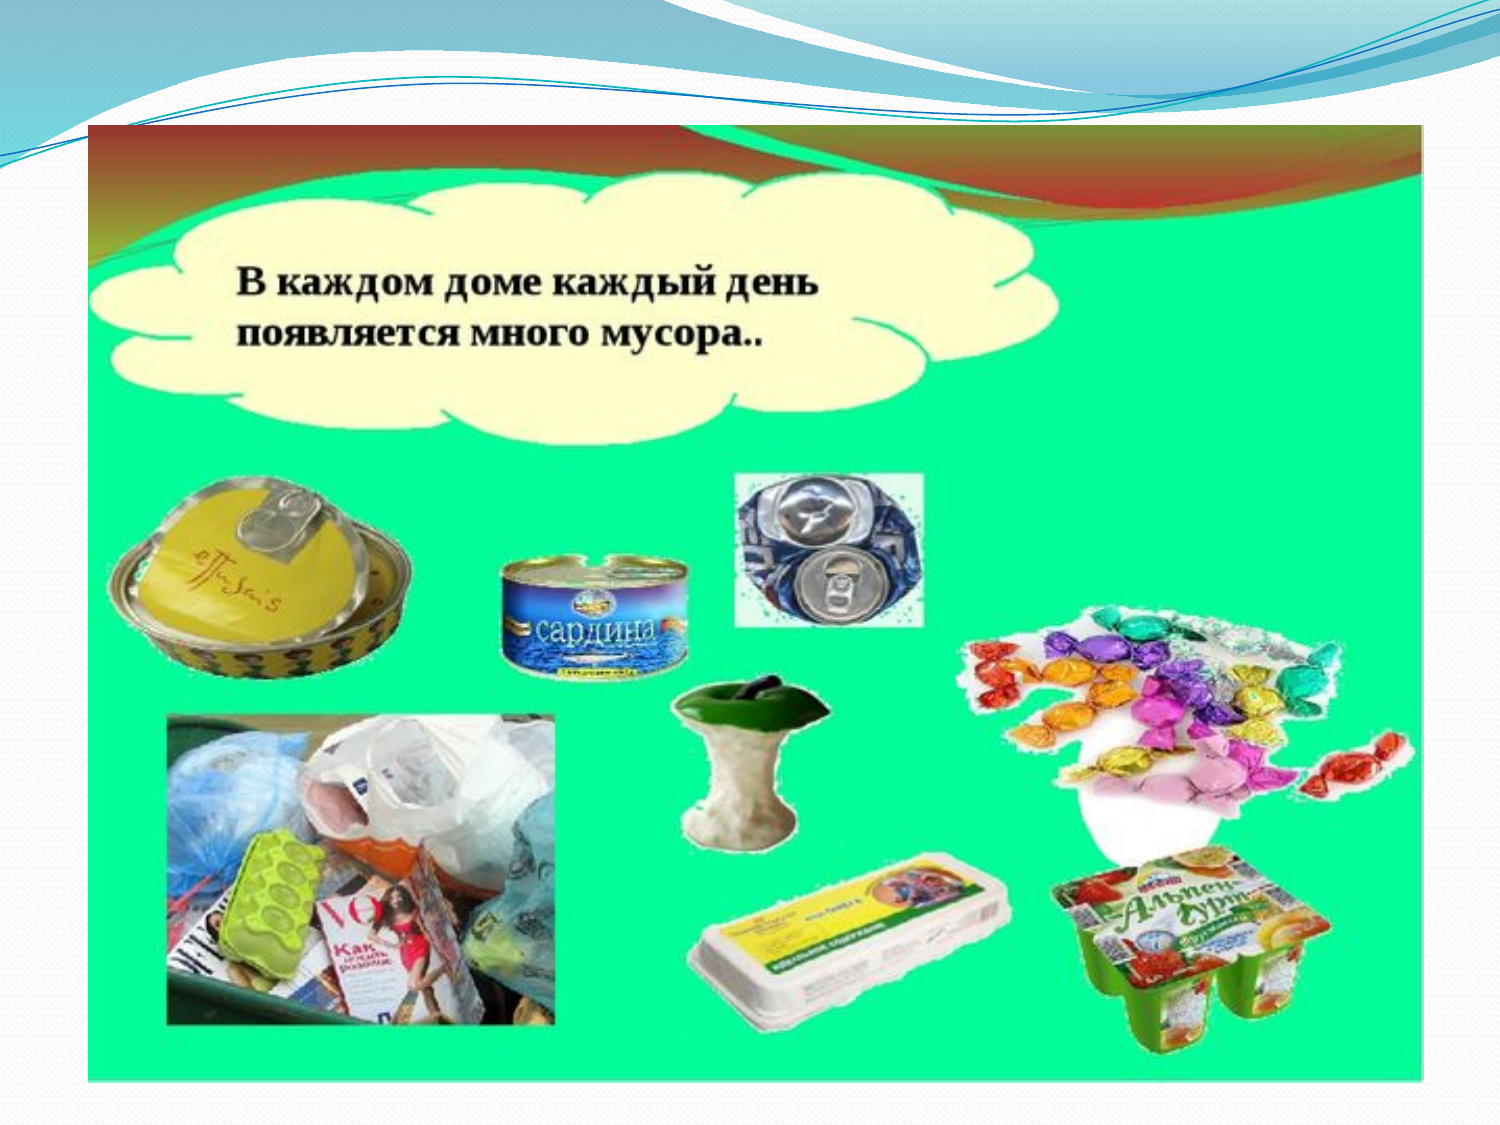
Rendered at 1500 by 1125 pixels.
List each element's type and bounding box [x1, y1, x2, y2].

picture [88, 125, 1424, 1083]
